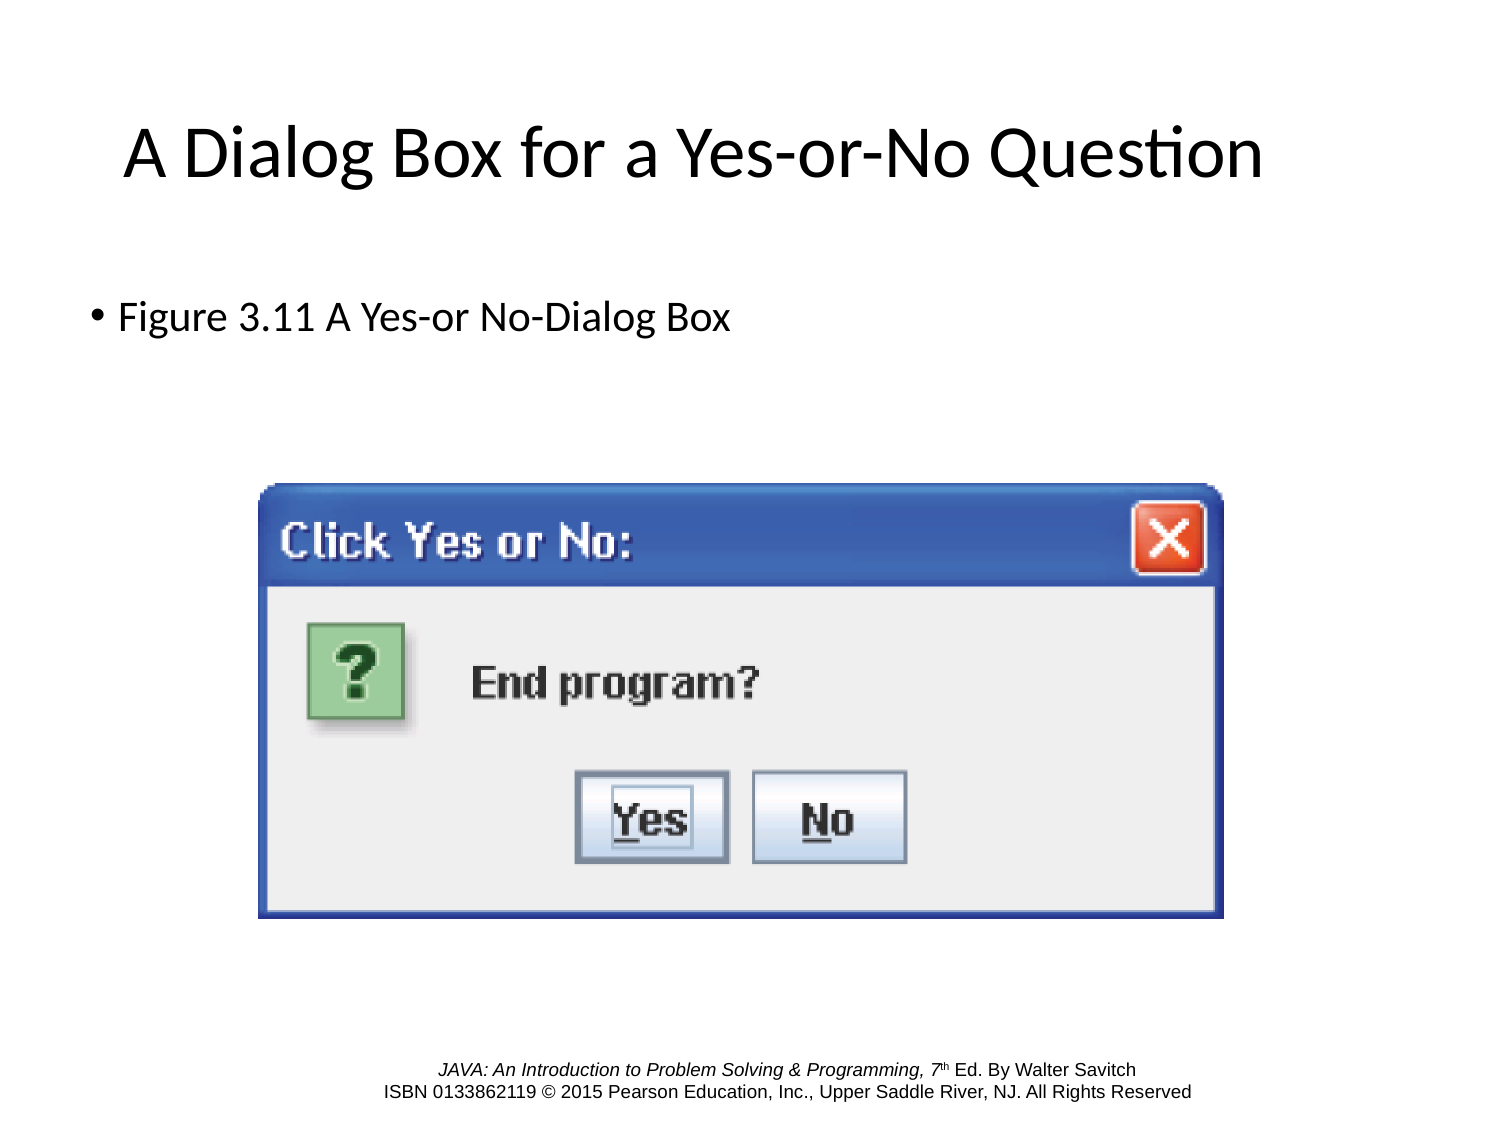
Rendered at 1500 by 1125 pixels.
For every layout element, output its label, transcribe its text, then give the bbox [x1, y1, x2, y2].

title A Dialog Box for a Yes-or-No Question [108, 100, 1459, 206]
picture [257, 483, 1224, 919]
list Figure 3.11 A Yes-or No-Dialog Box [75, 286, 1425, 1005]
